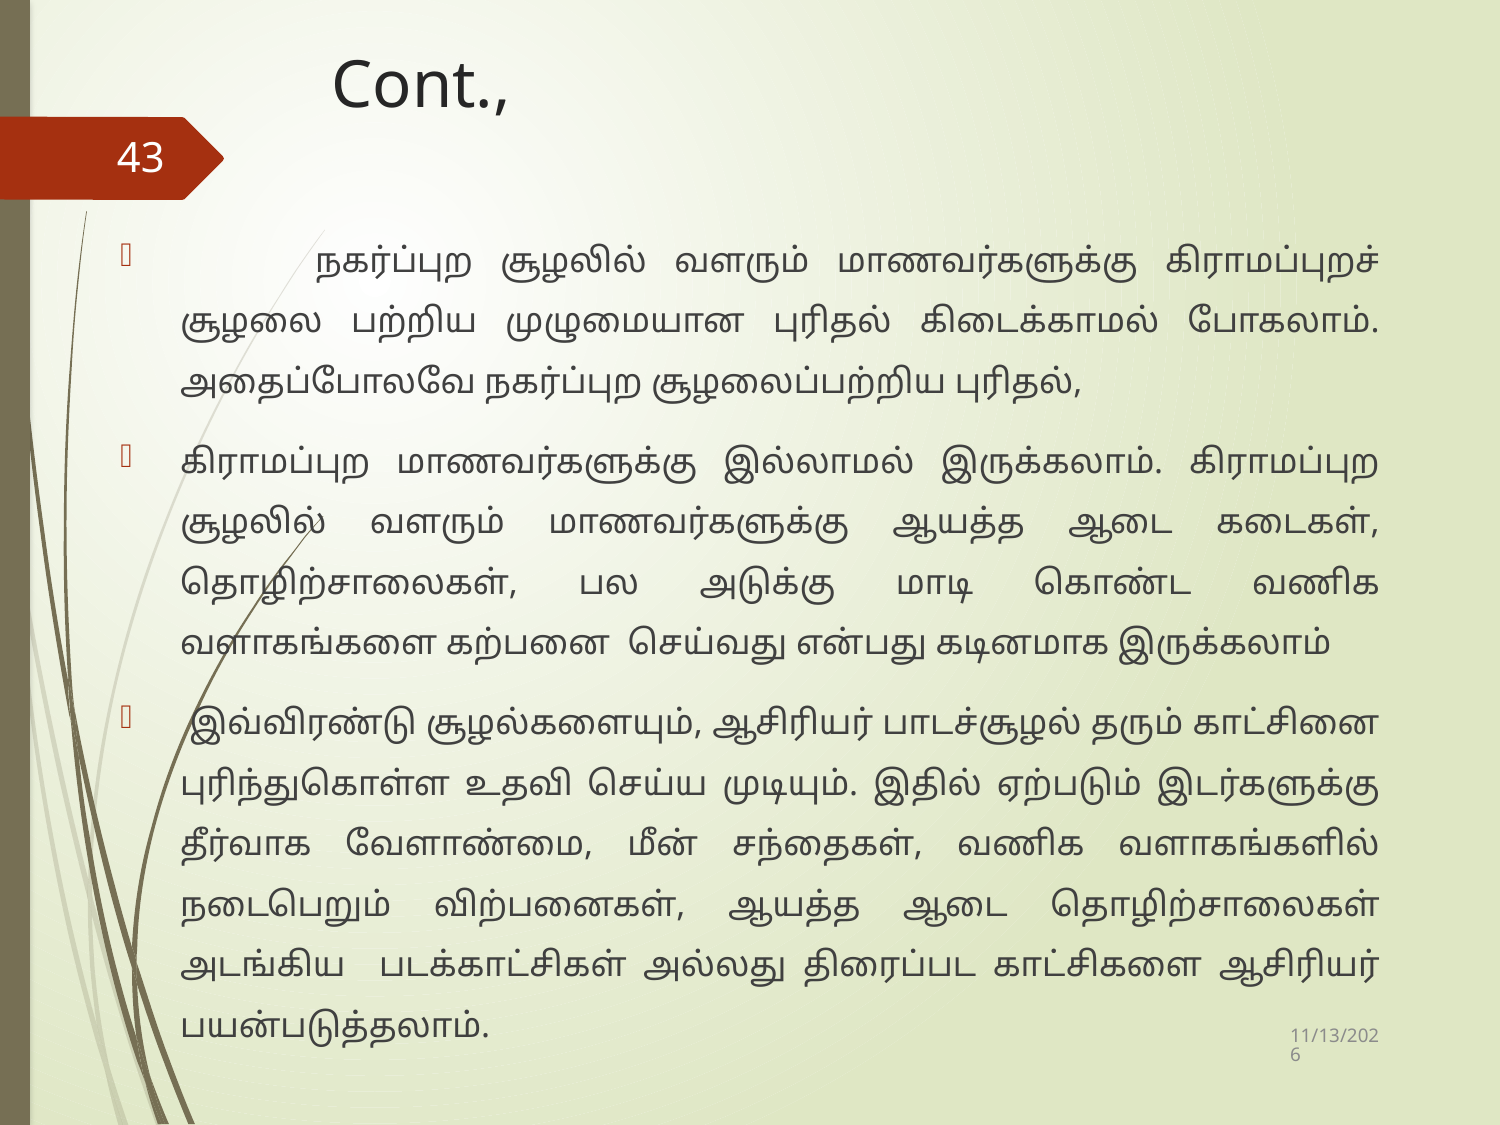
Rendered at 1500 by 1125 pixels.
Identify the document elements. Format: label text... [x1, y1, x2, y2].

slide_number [1275, 1006, 1401, 1068]
title Cont., [316, 35, 903, 129]
list நகர்ப்புற சூழலில் வளரும் மாணவர்களுக்கு கிராமப்புறச் சூழலை பற்றிய முழுமையான புரிதல் கிடைக்காமல் போகலாம். அதைப்போலவே நகர்ப்புற சூழலைப்பற்றிய புரிதல், கிராமப்புற மாணவர்களுக்கு இல்லாமல் இருக்கலாம். கிராமப்புற சூழலில் வளரும் மாணவர்களுக்கு ஆயத்த ஆடை கடைகள், தொழிற்சாலைகள், பல அடுக்கு மாடி கொண்ட வணிக வளாகங்களை கற்பனை செய்வது என்பது கடினமாக இருக்கலாம் இவ்விரண்டு சூழல்களையும், ஆசிரியர் பாடச்சூழல் தரும் காட்சினை புரிந்துகொள்ள உதவி செய்ய முடியும். இதில் ஏற்படும் இடர்களுக்கு தீர்வாக வேளாண்மை, மீன் சந்தைகள், வணிக வளாகங்களில் நடைபெறும் விற்பனைகள், ஆயத்த ஆடை தொழிற்சாலைகள் அடங்கிய படக்காட்சிகள் அல்லது திரைப்பட காட்சிகளை ஆசிரியர் பயன்படுத்தலாம். [105, 210, 1395, 1067]
slide_number 43 [83, 129, 180, 190]
